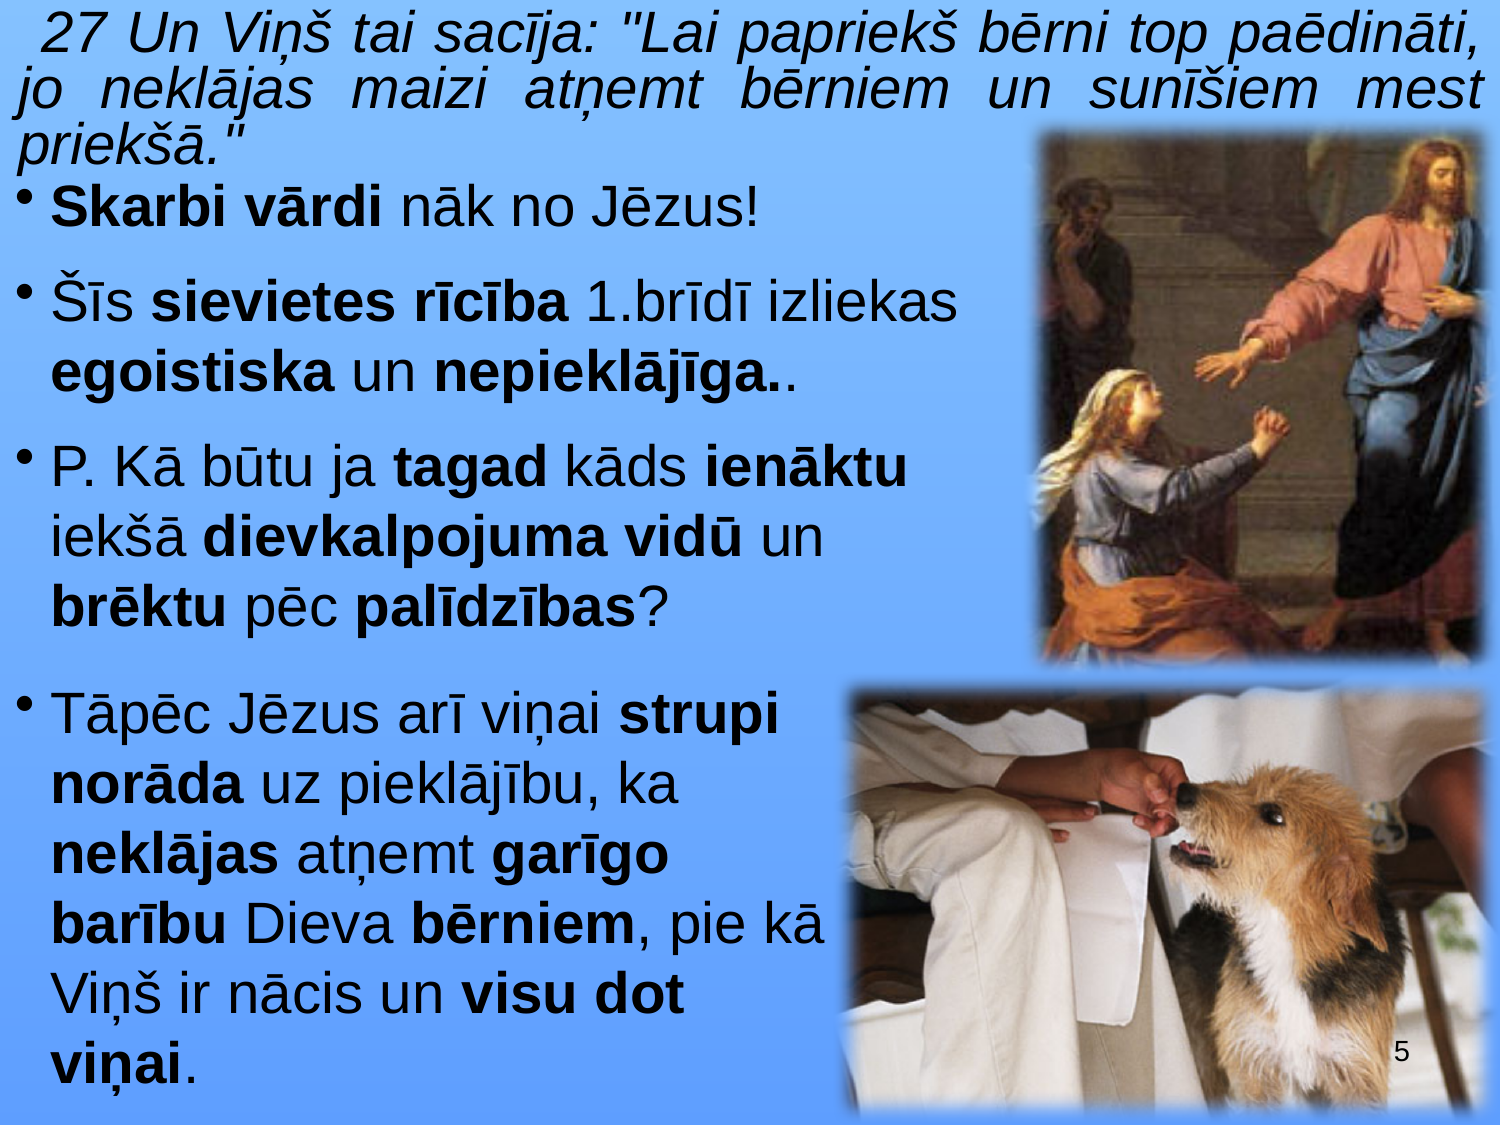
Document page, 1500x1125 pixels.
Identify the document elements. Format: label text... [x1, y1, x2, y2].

list 27 Un Viņš tai sacīja: "Lai papriekš bērni top paēdināti, jo neklājas maizi atņemt bērniem un sunīšiem mest priekšā." [0, 0, 1500, 160]
text_box Skarbi vārdi nāk no Jēzus! Šīs sievietes rīcība 1.brīdī izliekas egoistiska un nepieklājīga.. P. Kā būtu ja tagad kāds ienāktu iekšā dievkalpojuma vidū un brēktu pēc palīdzības? [0, 160, 1016, 646]
text_box Tāpēc Jēzus arī viņai strupi norāda uz pieklājību, ka neklājas atņemt garīgo barību Dieva bērniem, pie kā Viņš ir nācis un visu dot viņai. [0, 667, 857, 1103]
picture [832, 113, 1500, 1125]
